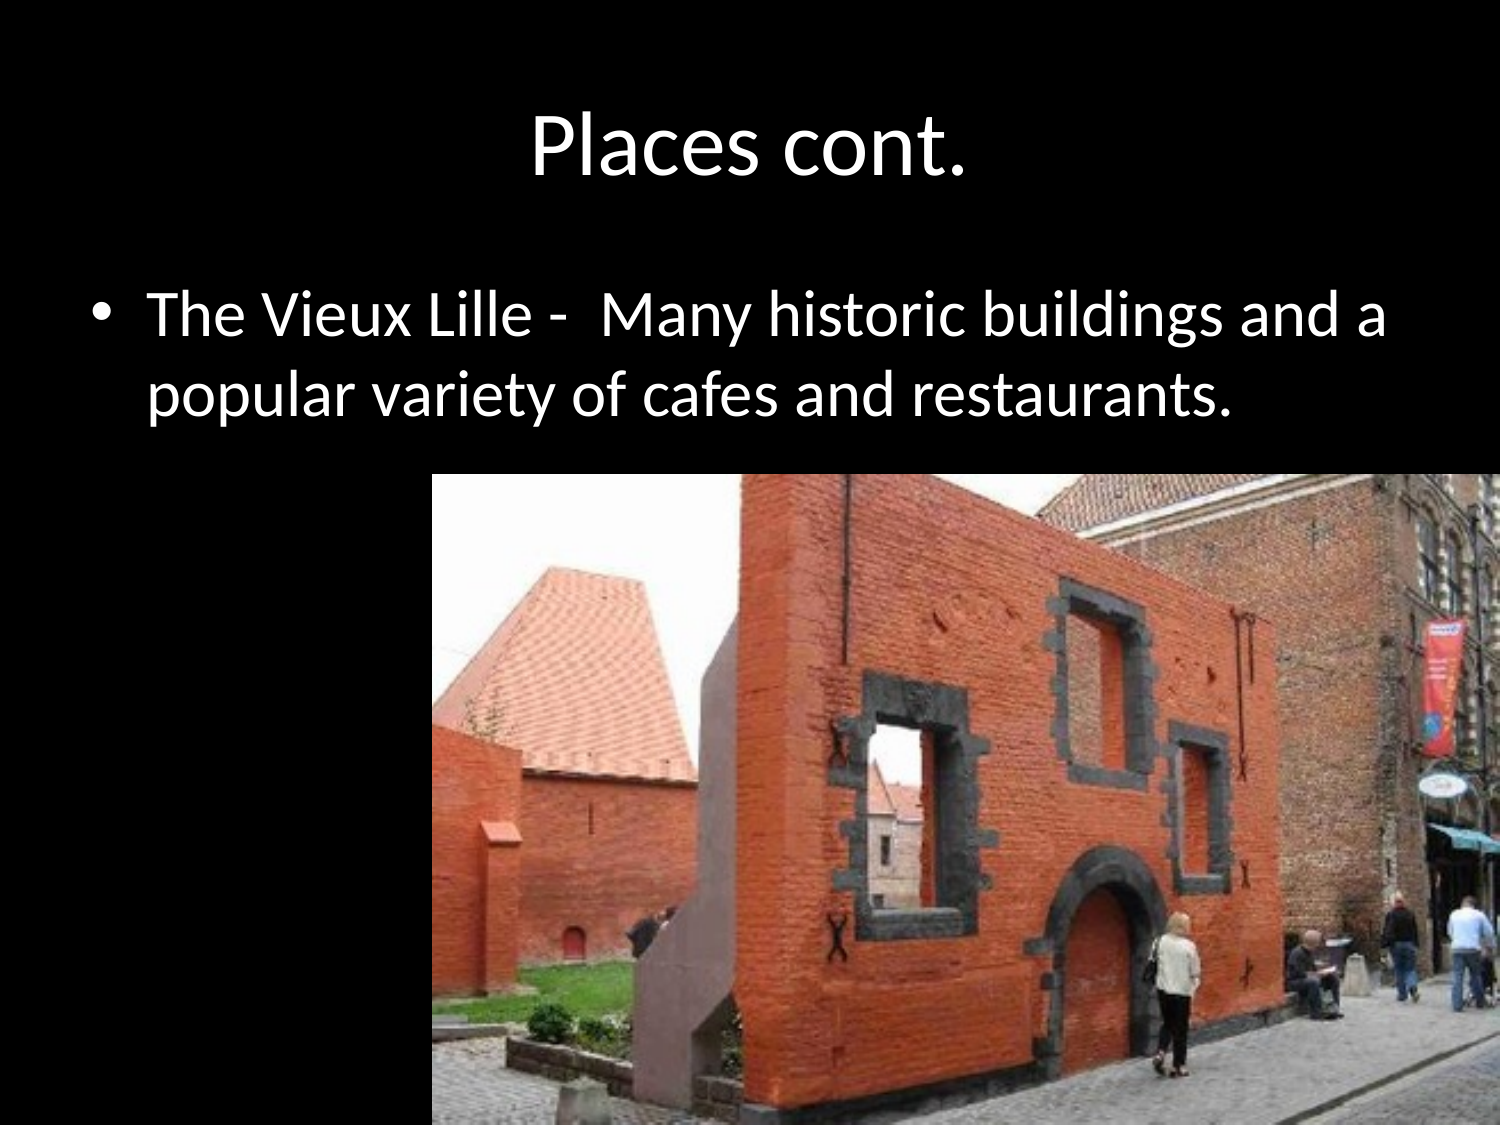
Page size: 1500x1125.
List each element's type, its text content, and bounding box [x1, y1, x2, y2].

list The Vieux Lille - Many historic buildings and a popular variety of cafes and restaurants. [75, 262, 1425, 1005]
title Places cont. [75, 45, 1425, 233]
picture [432, 474, 1500, 1125]
